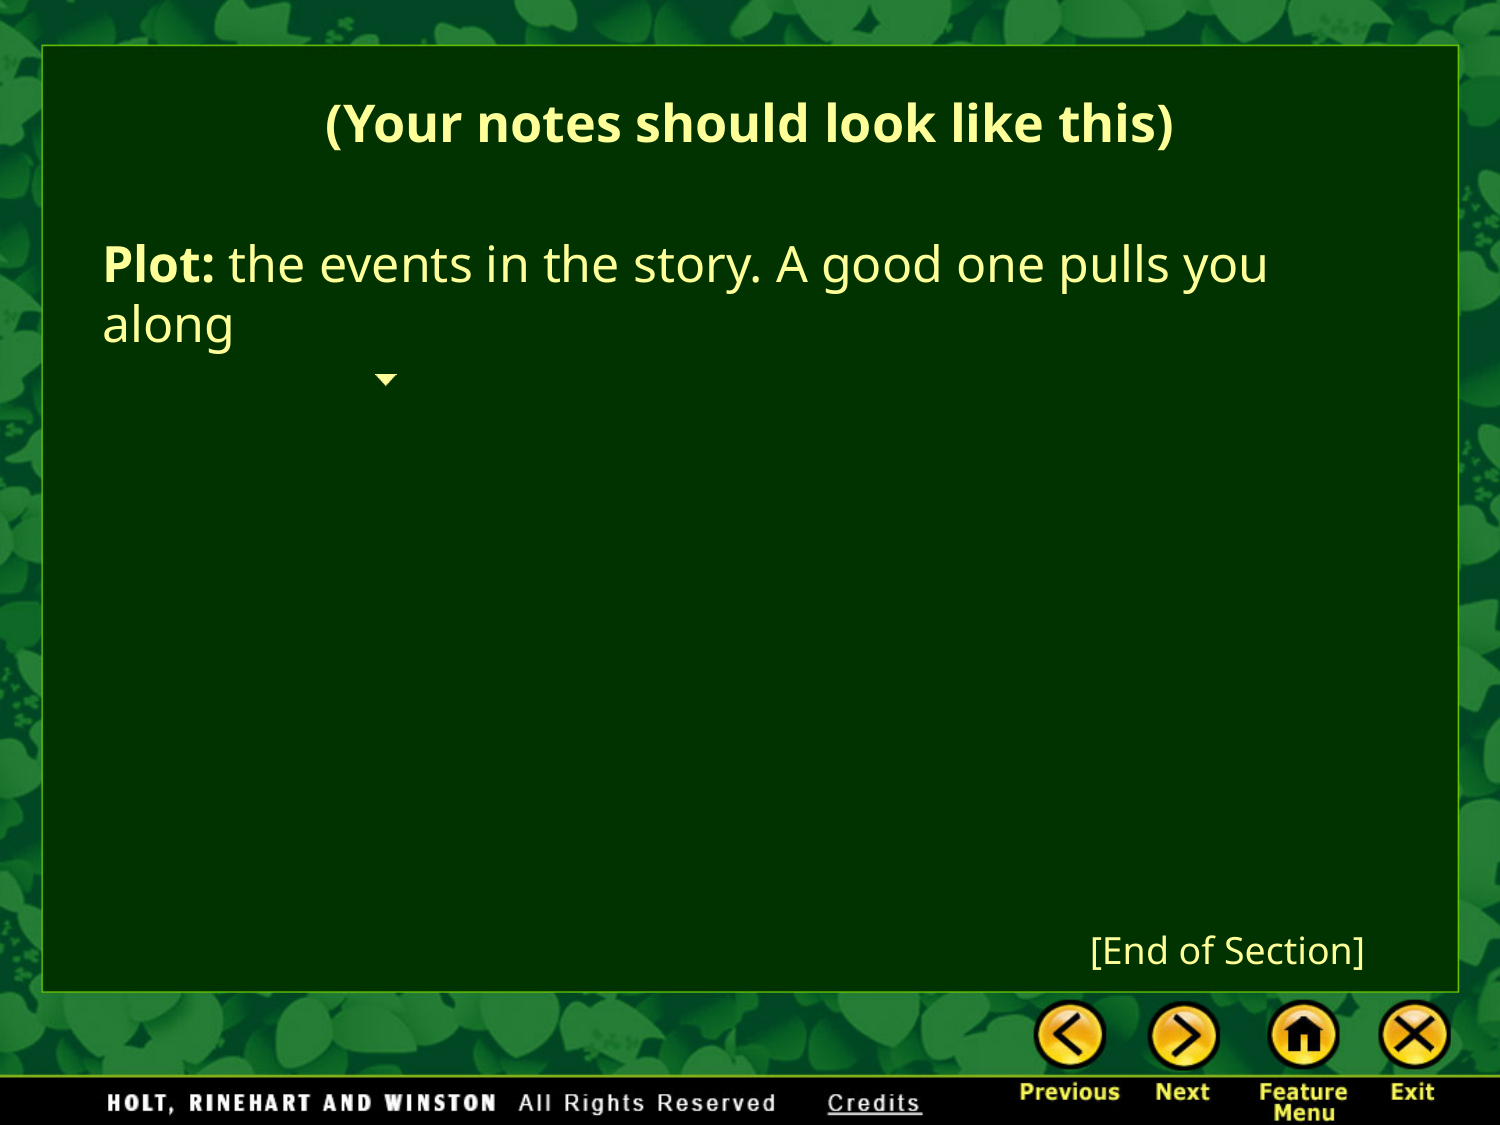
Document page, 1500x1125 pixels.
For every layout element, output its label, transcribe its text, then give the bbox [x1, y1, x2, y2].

text_box [End of Section] [1074, 919, 1413, 980]
picture [0, 0, 1500, 1125]
text_box Plot: the events in the story. A good one pulls you along [87, 224, 1413, 360]
title (Your notes should look like this) [74, 56, 1426, 188]
